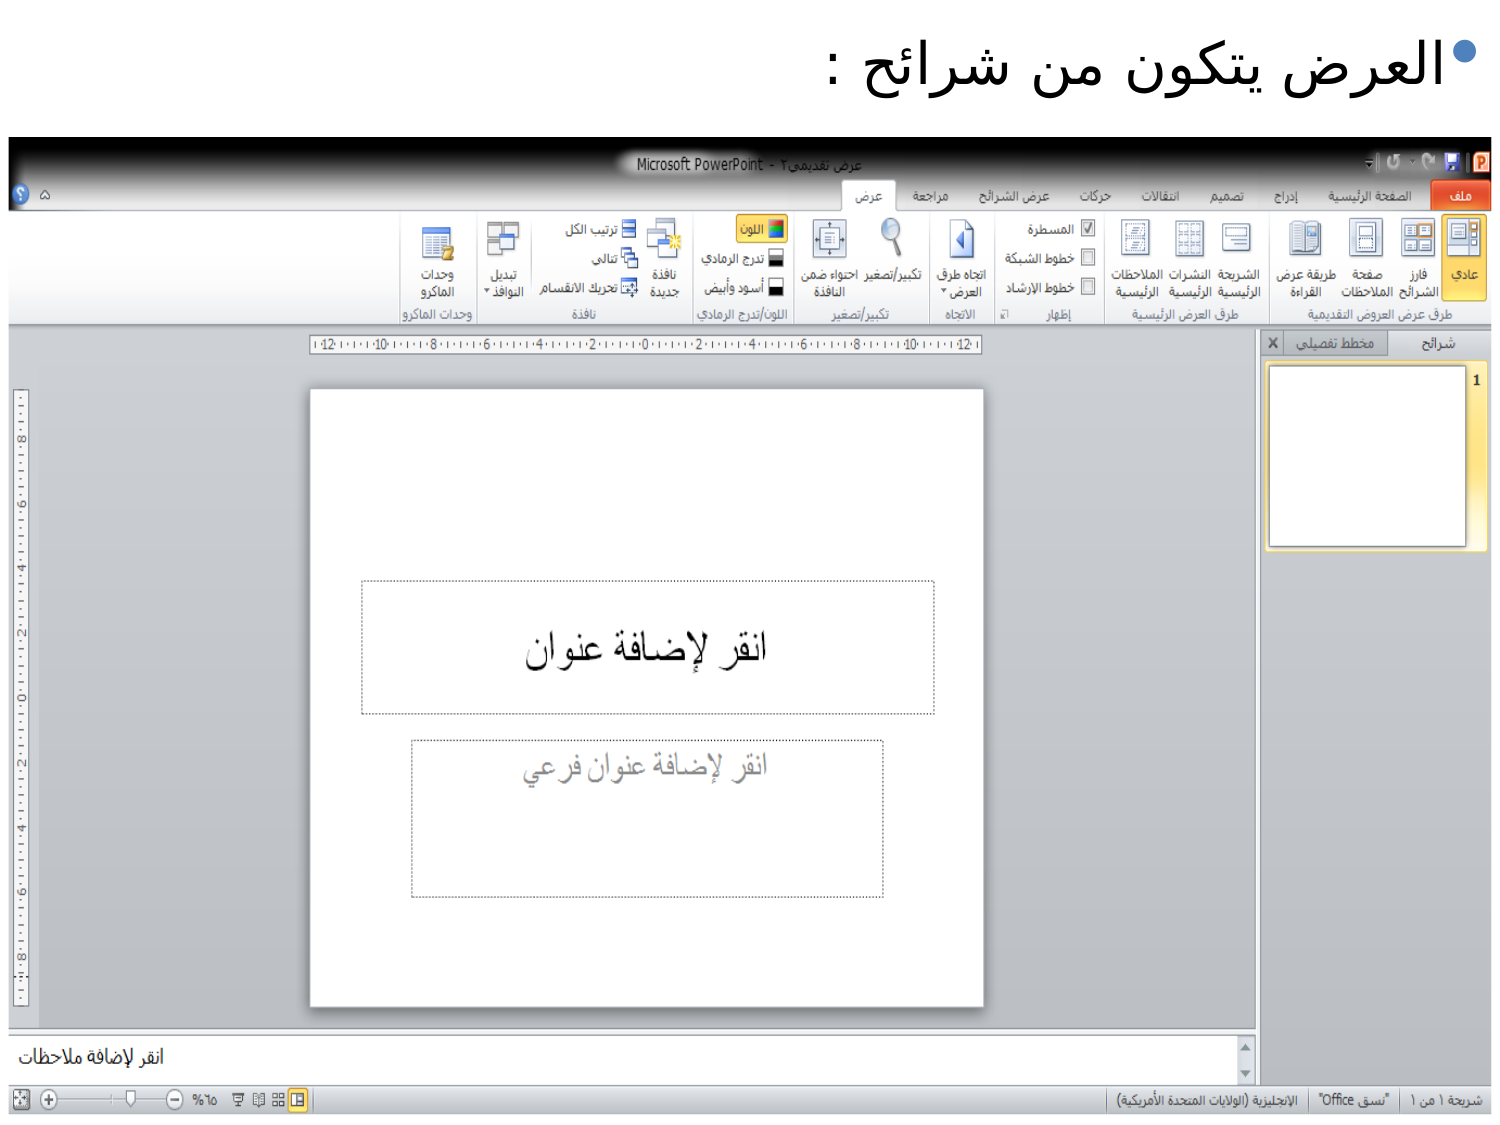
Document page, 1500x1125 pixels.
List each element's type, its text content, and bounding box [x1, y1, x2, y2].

text_box العرض يتكون من شرائح : [334, 19, 1497, 104]
picture [0, 136, 1500, 1125]
